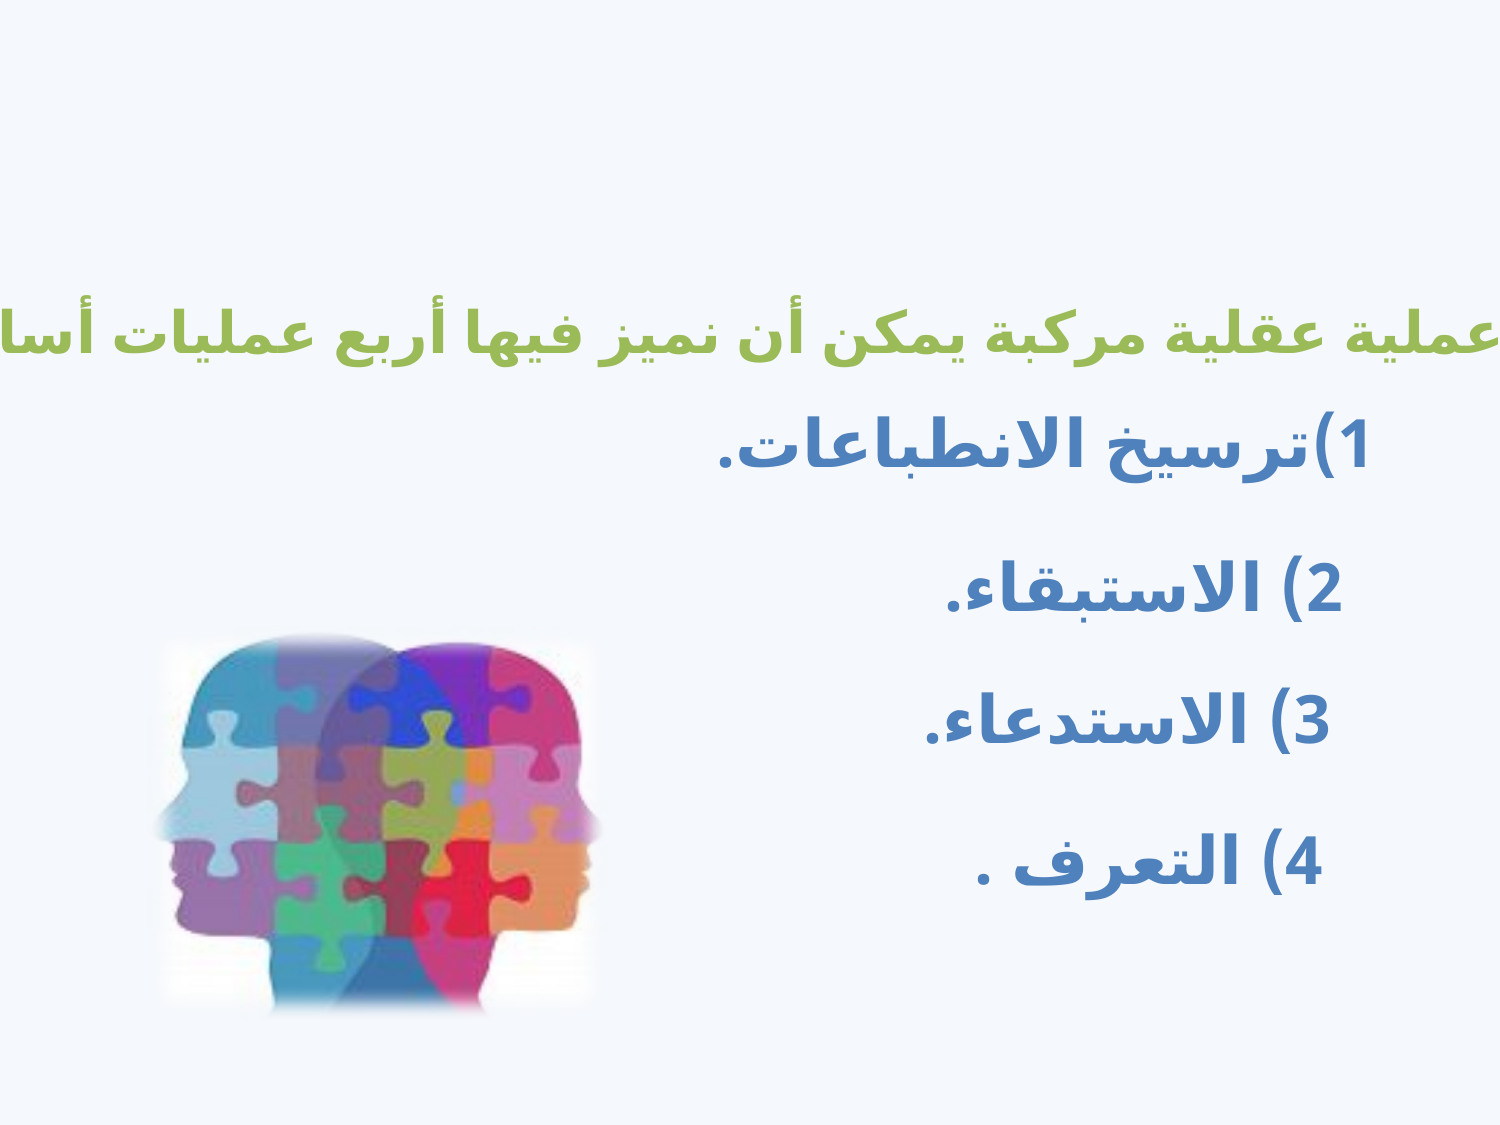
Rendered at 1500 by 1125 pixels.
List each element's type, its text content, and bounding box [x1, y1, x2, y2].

text_box 3) الاستدعاء. [908, 669, 1346, 765]
text_box 4) التعرف . [960, 810, 1338, 906]
text_box ترسيخ الانطباعات. [684, 393, 1390, 488]
picture [147, 626, 609, 1020]
text_box الذاكرة عملية عقلية مركبة يمكن أن نميز فيها أربع عمليات أساسية هي : [0, 287, 1500, 373]
text_box 2) الاستبقاء. [929, 537, 1358, 633]
